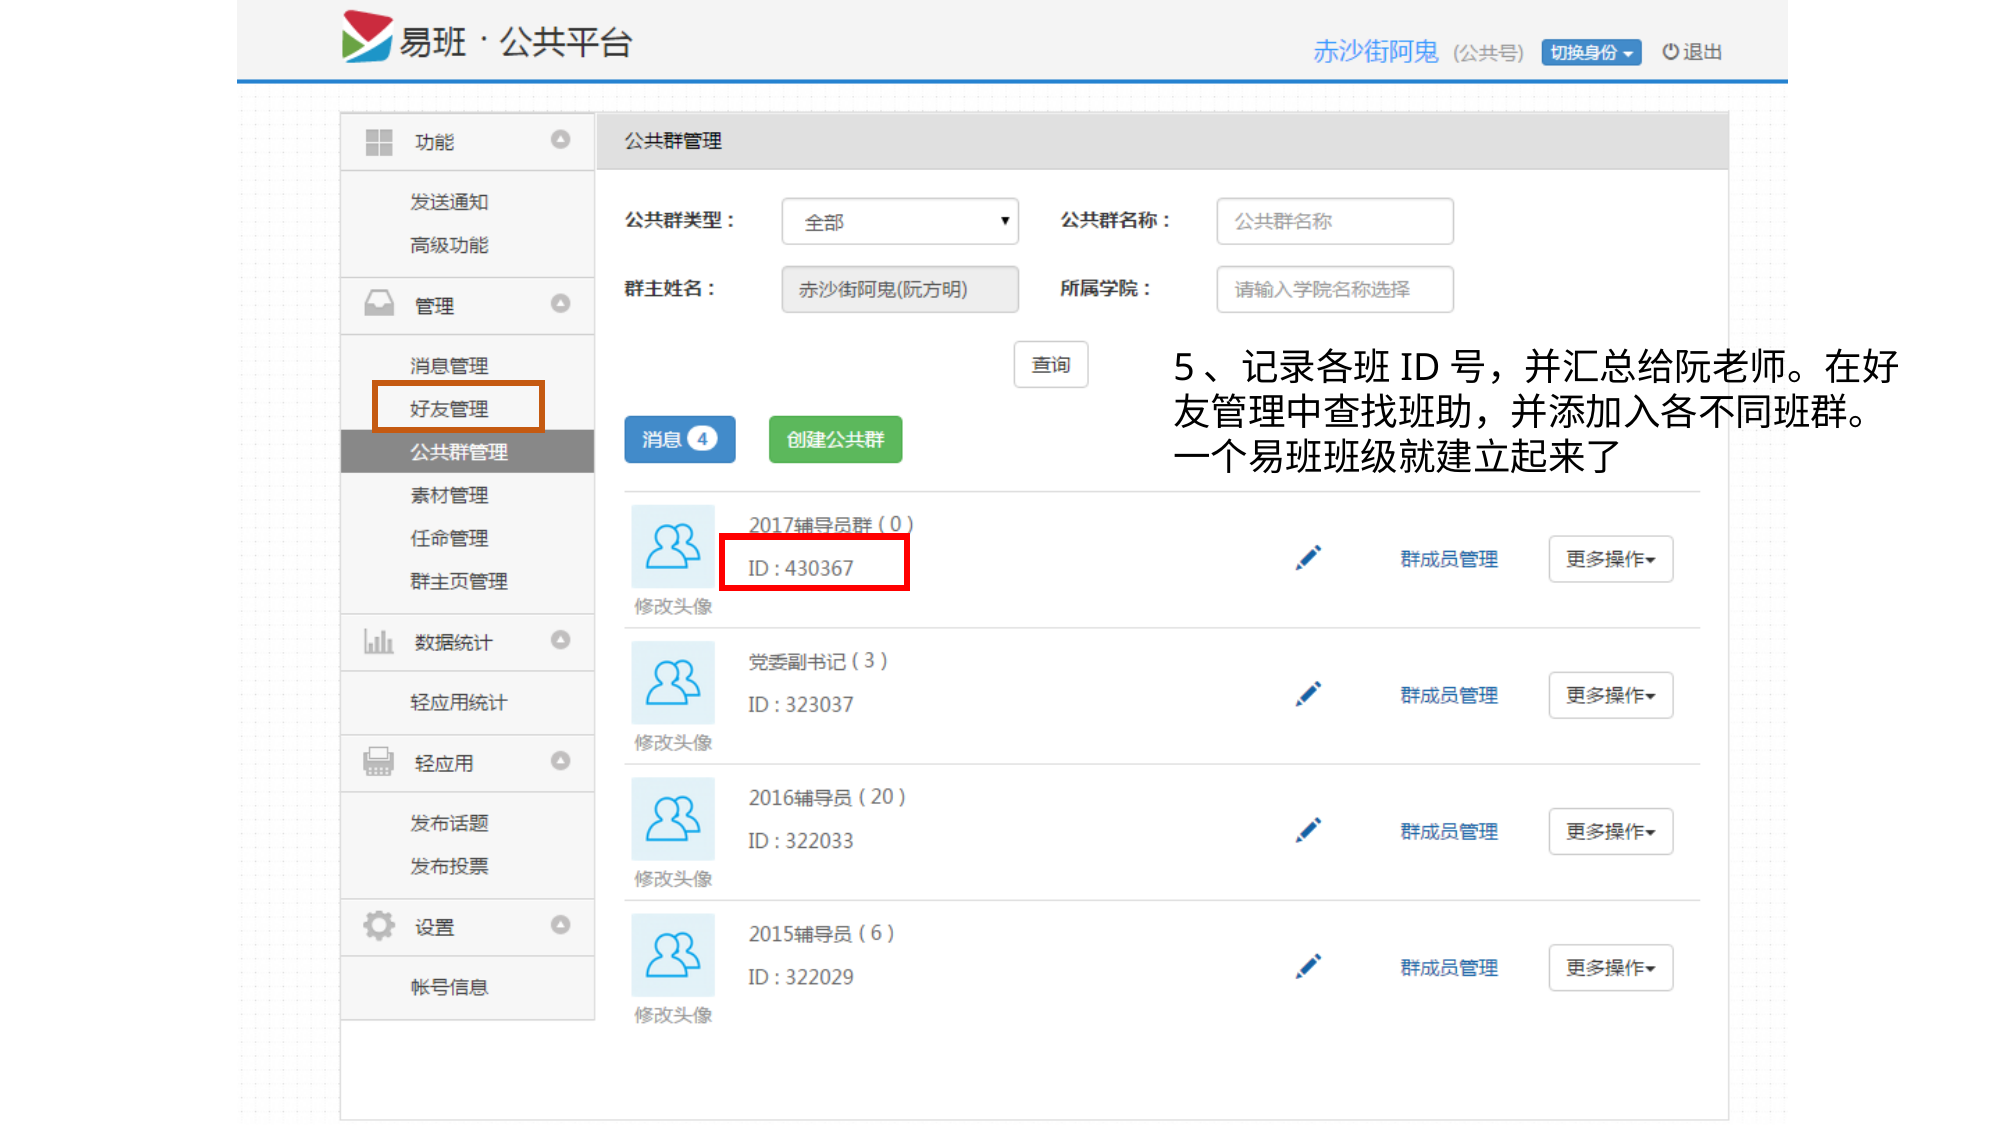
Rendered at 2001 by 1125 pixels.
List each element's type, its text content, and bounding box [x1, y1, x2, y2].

text_box 5、记录各班ID号，并汇总给阮老师。在好友管理中查找班助，并添加入各不同班群。 一个易班班级就建立起来了 [1788, 335, 1944, 485]
picture [237, 0, 1788, 1125]
